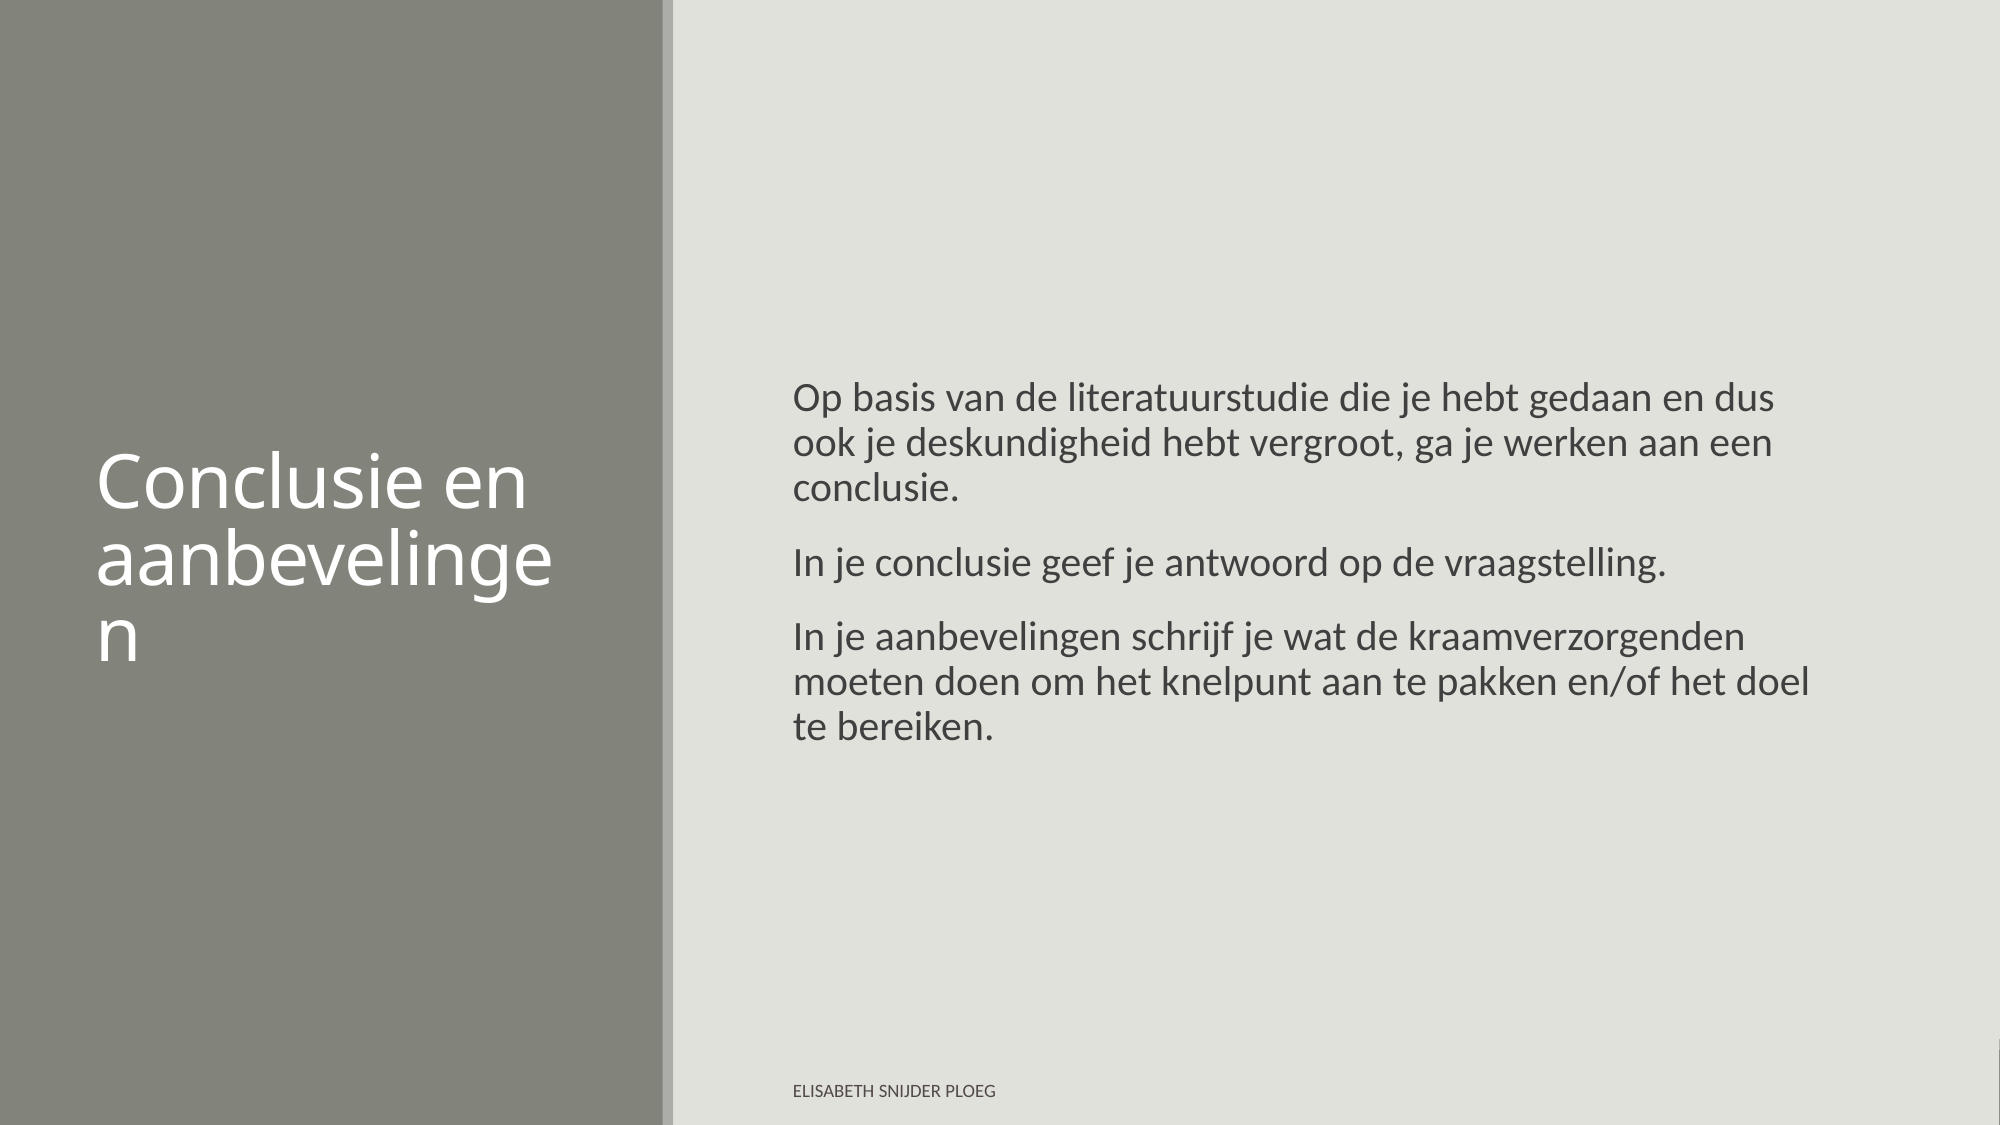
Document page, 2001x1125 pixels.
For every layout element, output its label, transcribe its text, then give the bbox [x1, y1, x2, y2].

footer Elisabeth Snijder Ploeg [777, 1059, 1616, 1120]
text_box [0, 0, 661, 1125]
text_box [661, 0, 674, 1125]
list Op basis van de literatuurstudie die je hebt gedaan en dus ook je deskundigheid hebt vergroot, ga je werken aan een conclusie. In je conclusie geef je antwoord op de vraagstelling. In je aanbevelingen schrijf je wat de kraamverzorgenden moeten doen om het knelpunt aan te pakken en/of het doel te bereiken. [777, 99, 1830, 1026]
text_box [674, 0, 2000, 1125]
title Conclusie en aanbevelingen [80, 99, 587, 1026]
